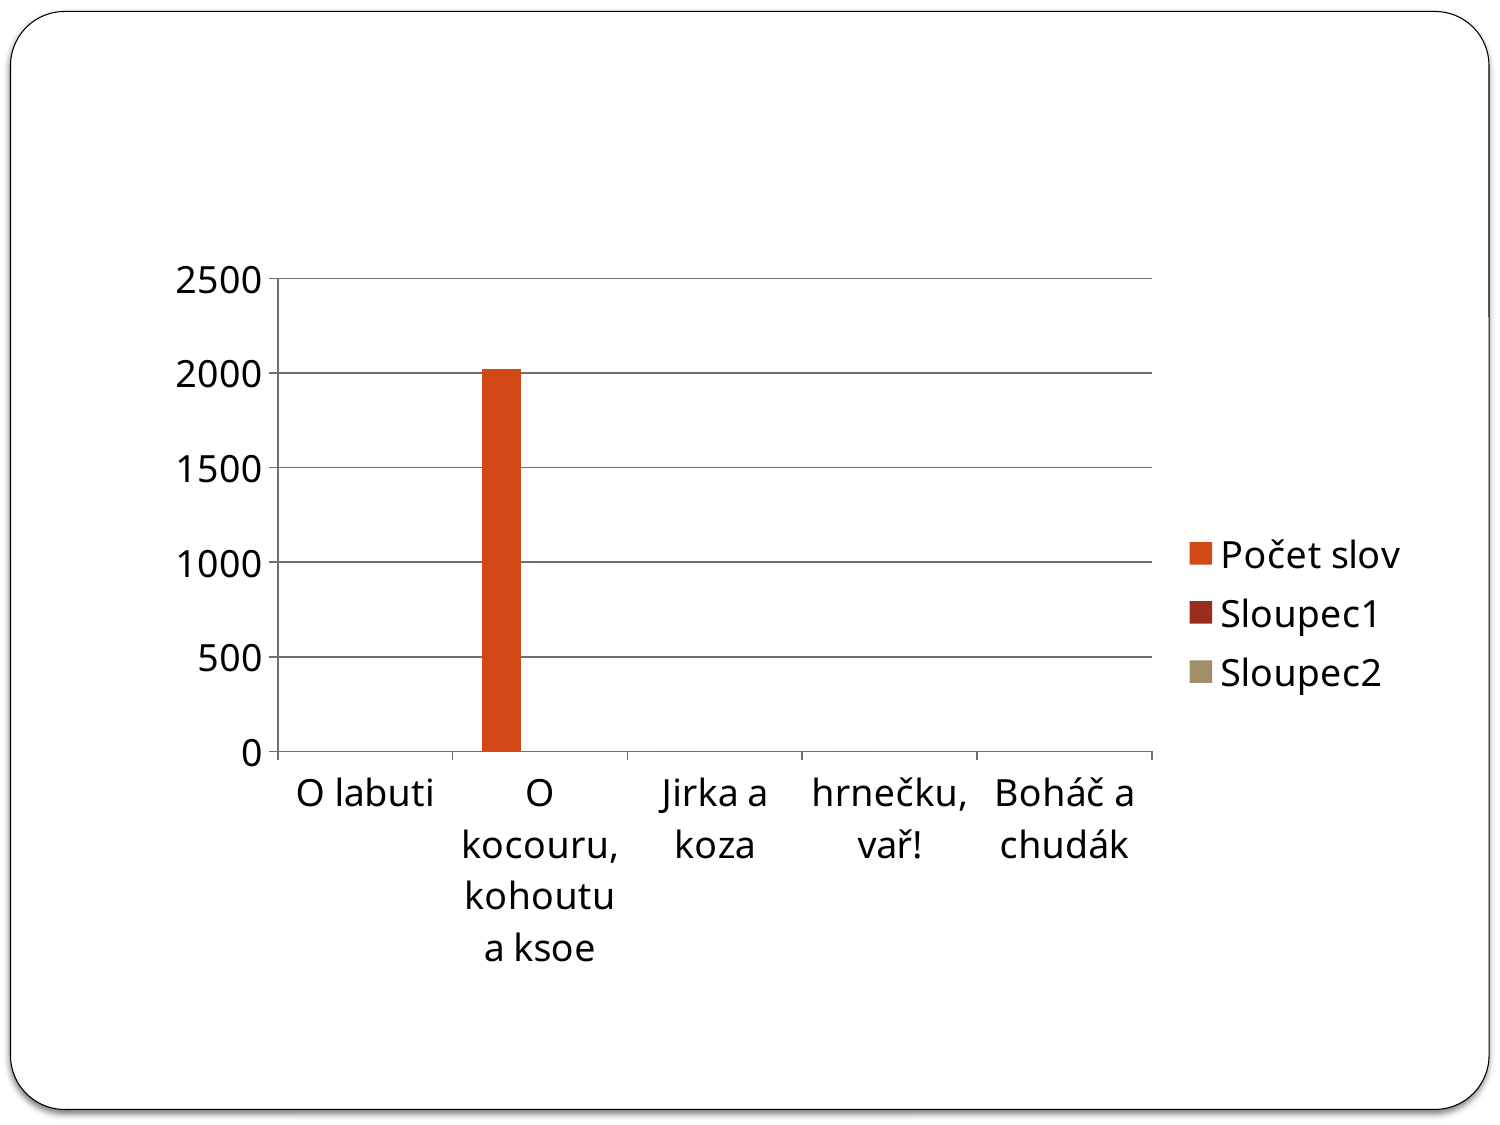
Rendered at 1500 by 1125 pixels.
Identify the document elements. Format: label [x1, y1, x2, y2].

chart [149, 237, 1426, 988]
